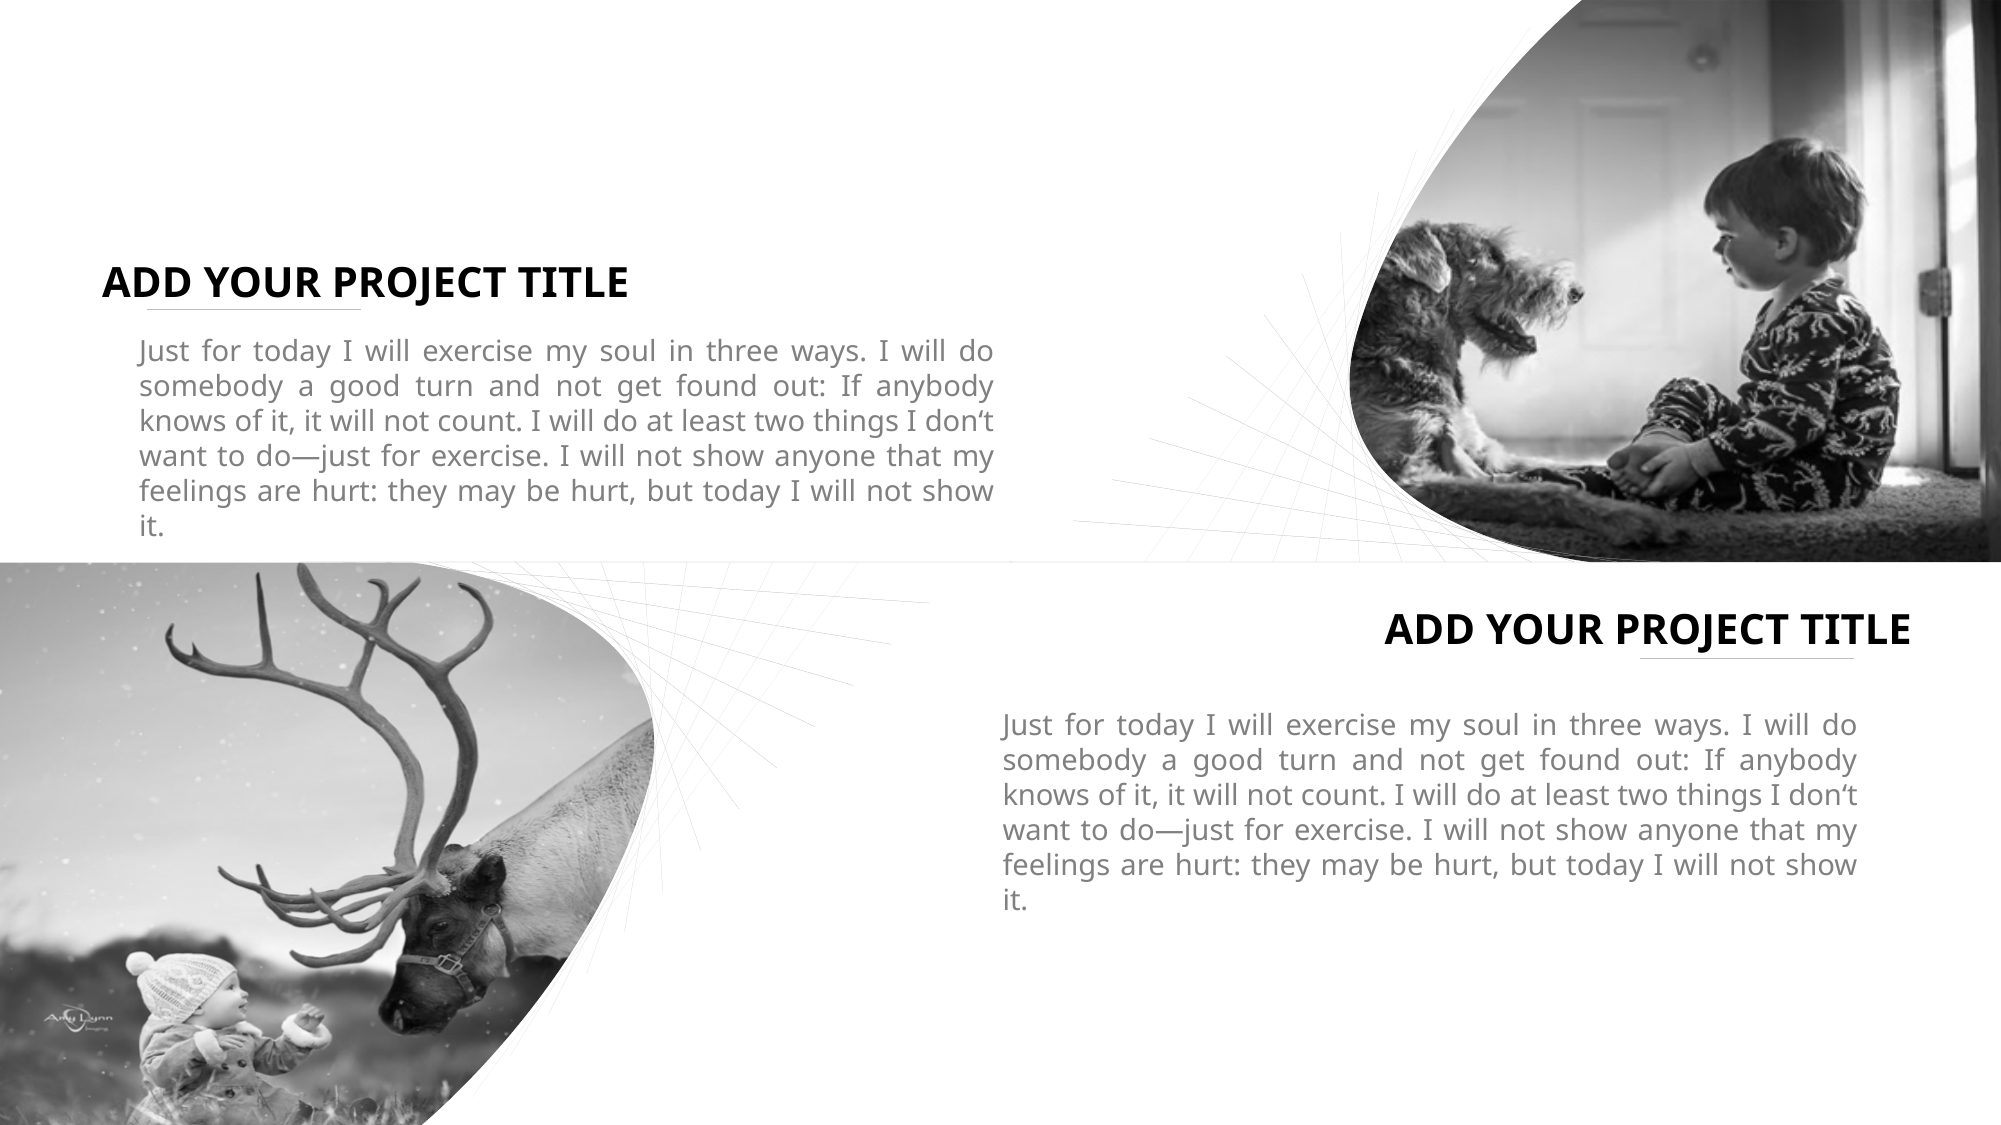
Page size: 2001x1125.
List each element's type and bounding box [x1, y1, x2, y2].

text_box [0, 563, 655, 1125]
text_box [1349, 0, 2000, 563]
text_box [987, 595, 1881, 891]
text_box [1349, 409, 1570, 561]
text_box [1349, 0, 1580, 362]
text_box [124, 248, 1010, 518]
